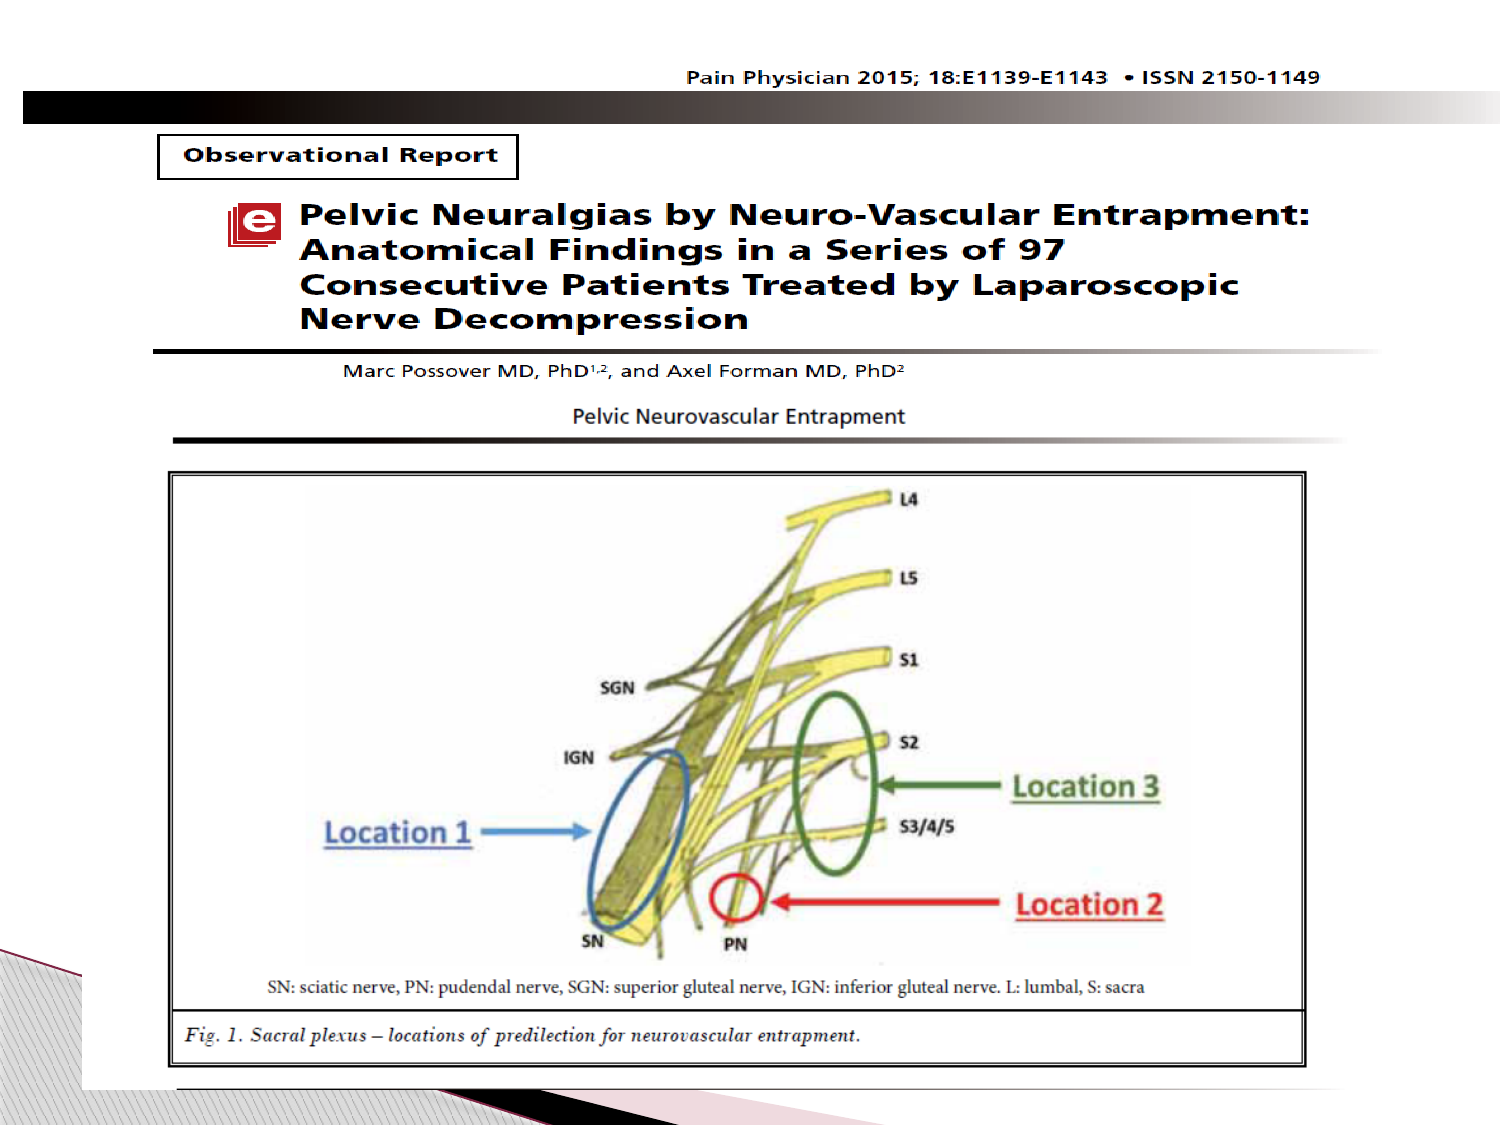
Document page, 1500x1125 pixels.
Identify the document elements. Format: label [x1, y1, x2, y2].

picture [23, 0, 1500, 399]
list [81, 410, 1433, 1090]
